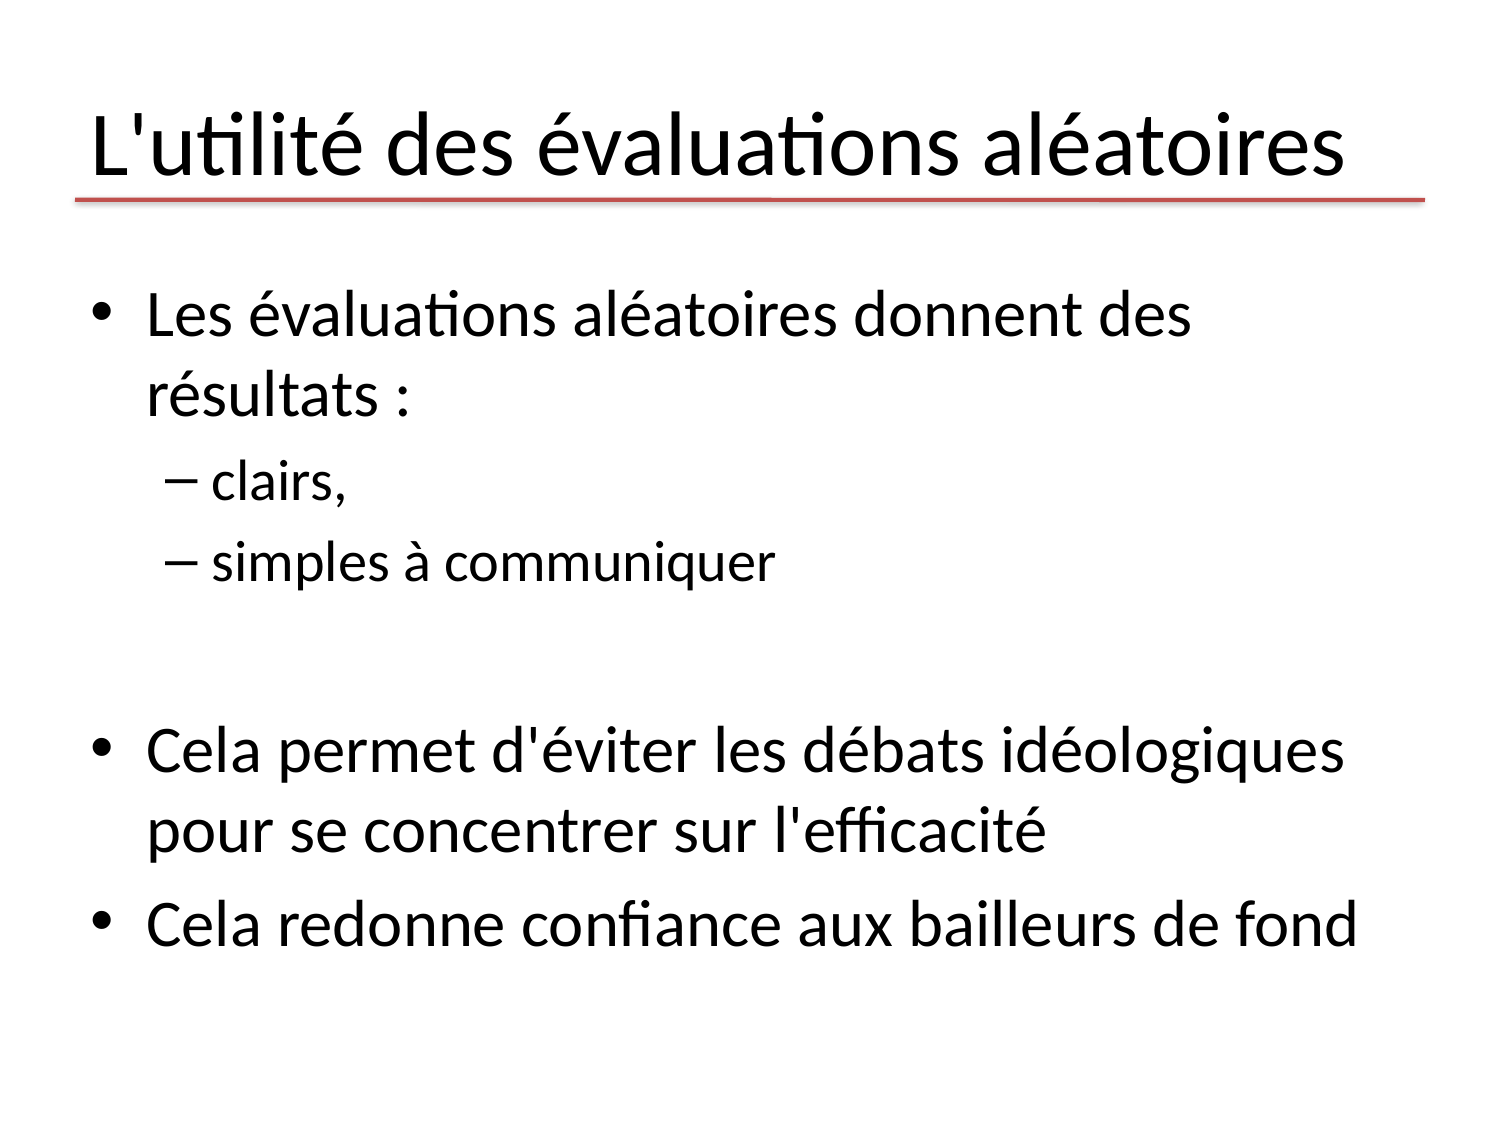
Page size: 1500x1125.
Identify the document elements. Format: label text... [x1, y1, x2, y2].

list Les évaluations aléatoires donnent des résultats : clairs, simples à communiquer Cela permet d'éviter les débats idéologiques pour se concentrer sur l'efficacité Cela redonne confiance aux bailleurs de fond [75, 262, 1425, 1005]
title L'utilité des évaluations aléatoires [75, 45, 1425, 233]
